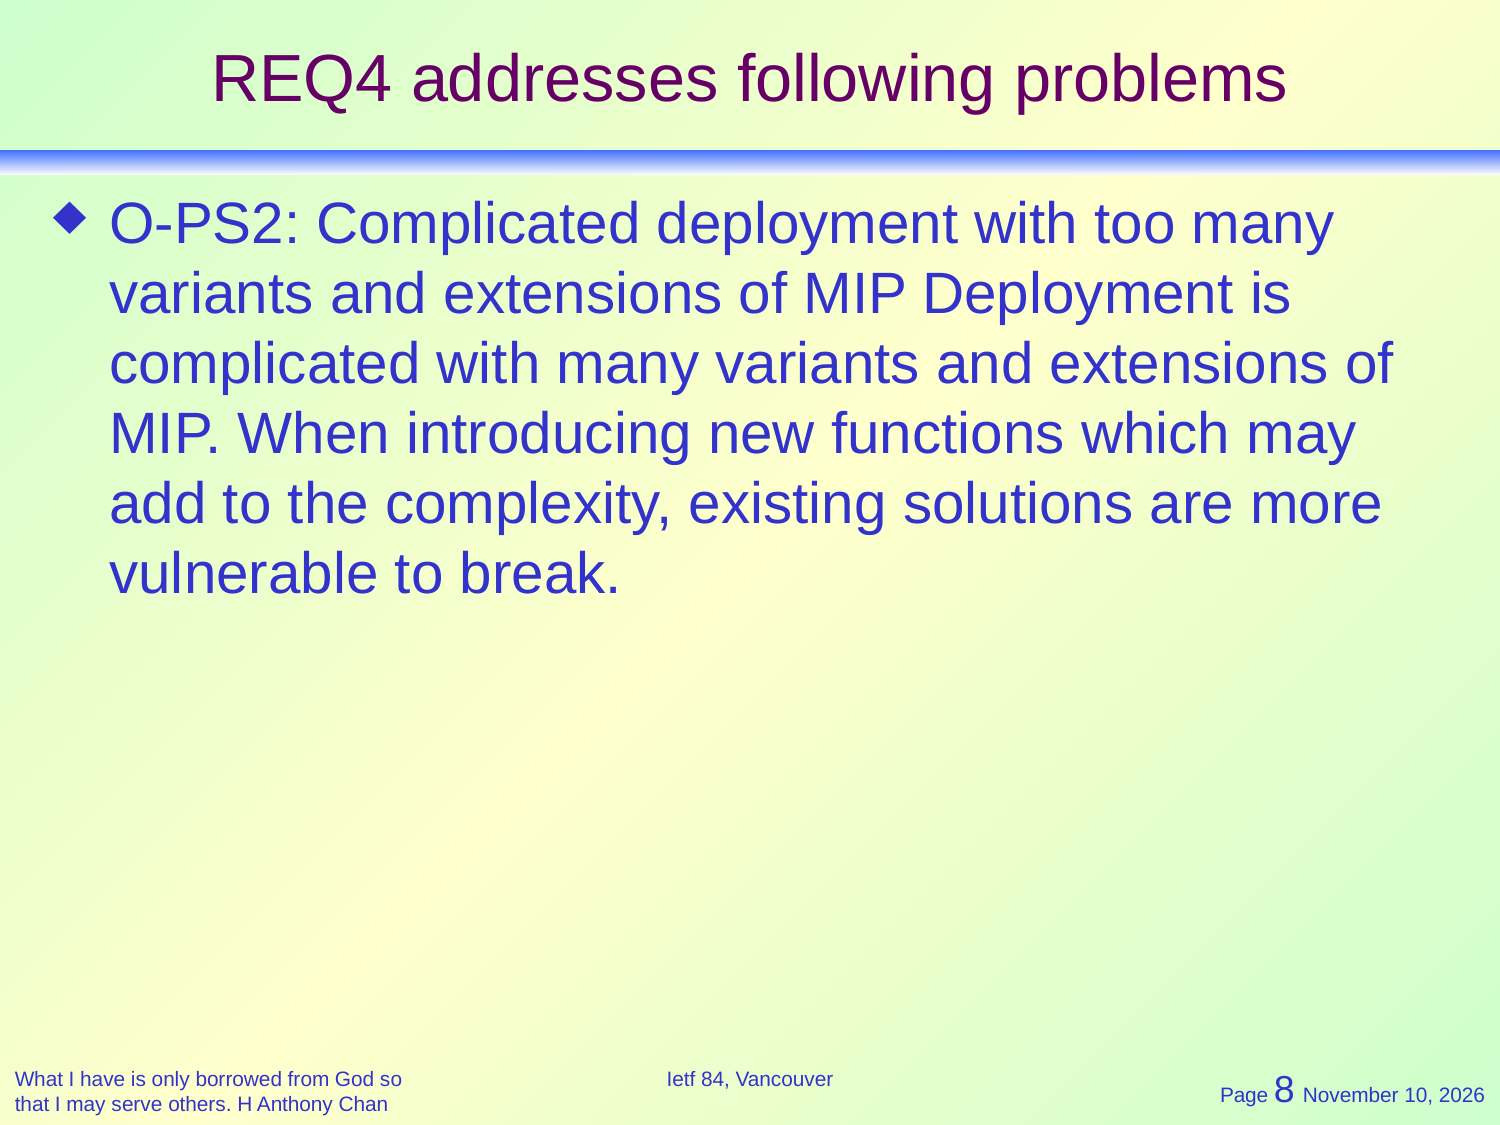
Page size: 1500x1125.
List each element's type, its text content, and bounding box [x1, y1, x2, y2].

title REQ4 addresses following problems [0, 0, 1500, 151]
list O-PS2: Complicated deployment with too many variants and extensions of MIP Deployment is complicated with many variants and extensions of MIP. When introducing new functions which may add to the complexity, existing solutions are more vulnerable to break. [37, 177, 1463, 1059]
